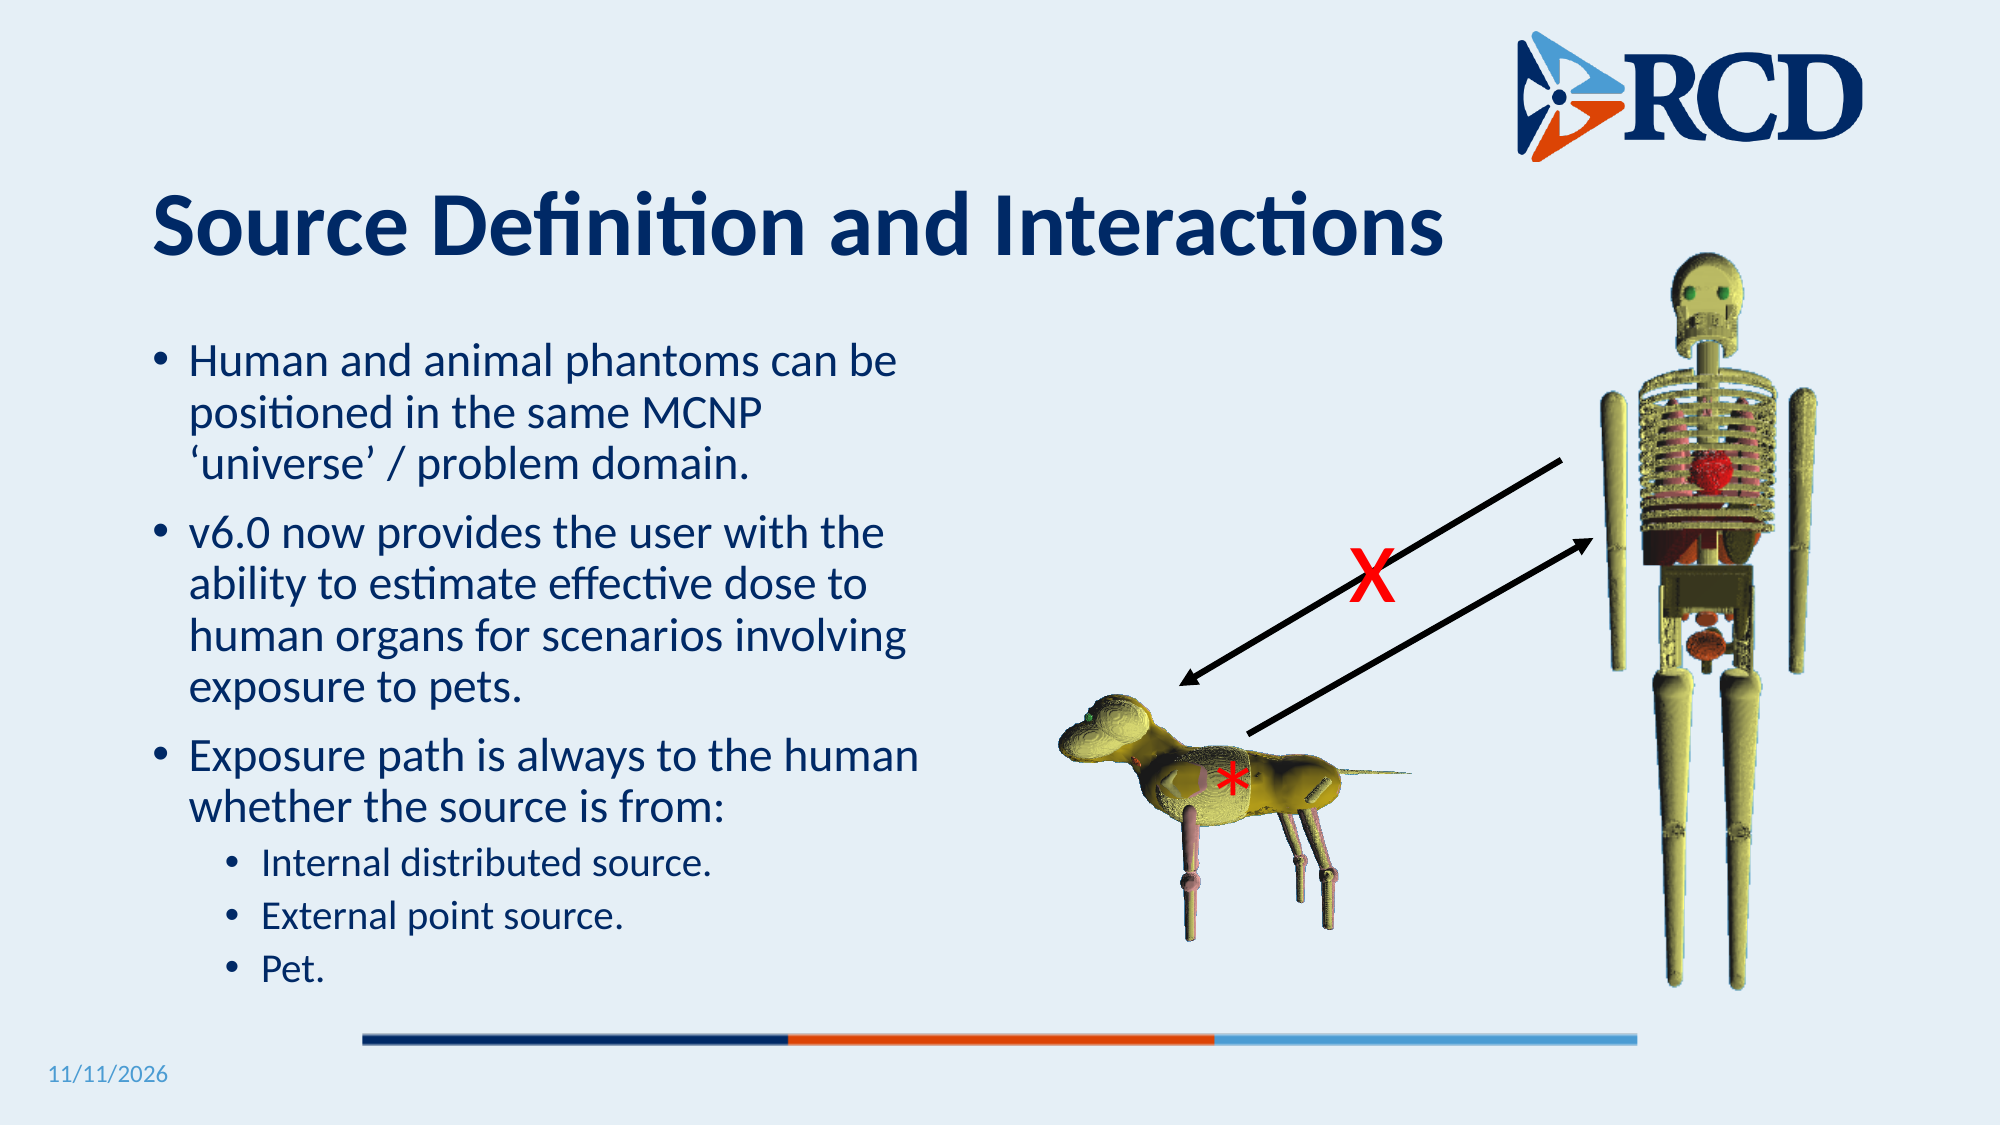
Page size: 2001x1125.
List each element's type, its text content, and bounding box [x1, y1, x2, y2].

list Human and animal phantoms can be positioned in the same MCNP ‘universe’ / problem domain. v6.0 now provides the user with the ability to estimate effective dose to human organs for scenarios involving exposure to pets. Exposure path is always to the human whether the source is from: Internal distributed source. External point source. Pet. [137, 328, 966, 1014]
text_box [1178, 459, 1562, 687]
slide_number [32, 1042, 483, 1103]
picture [1549, 185, 1912, 1014]
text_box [1247, 537, 1594, 735]
title Source Definition and Interactions [137, 143, 1863, 309]
picture [1034, 669, 1443, 963]
